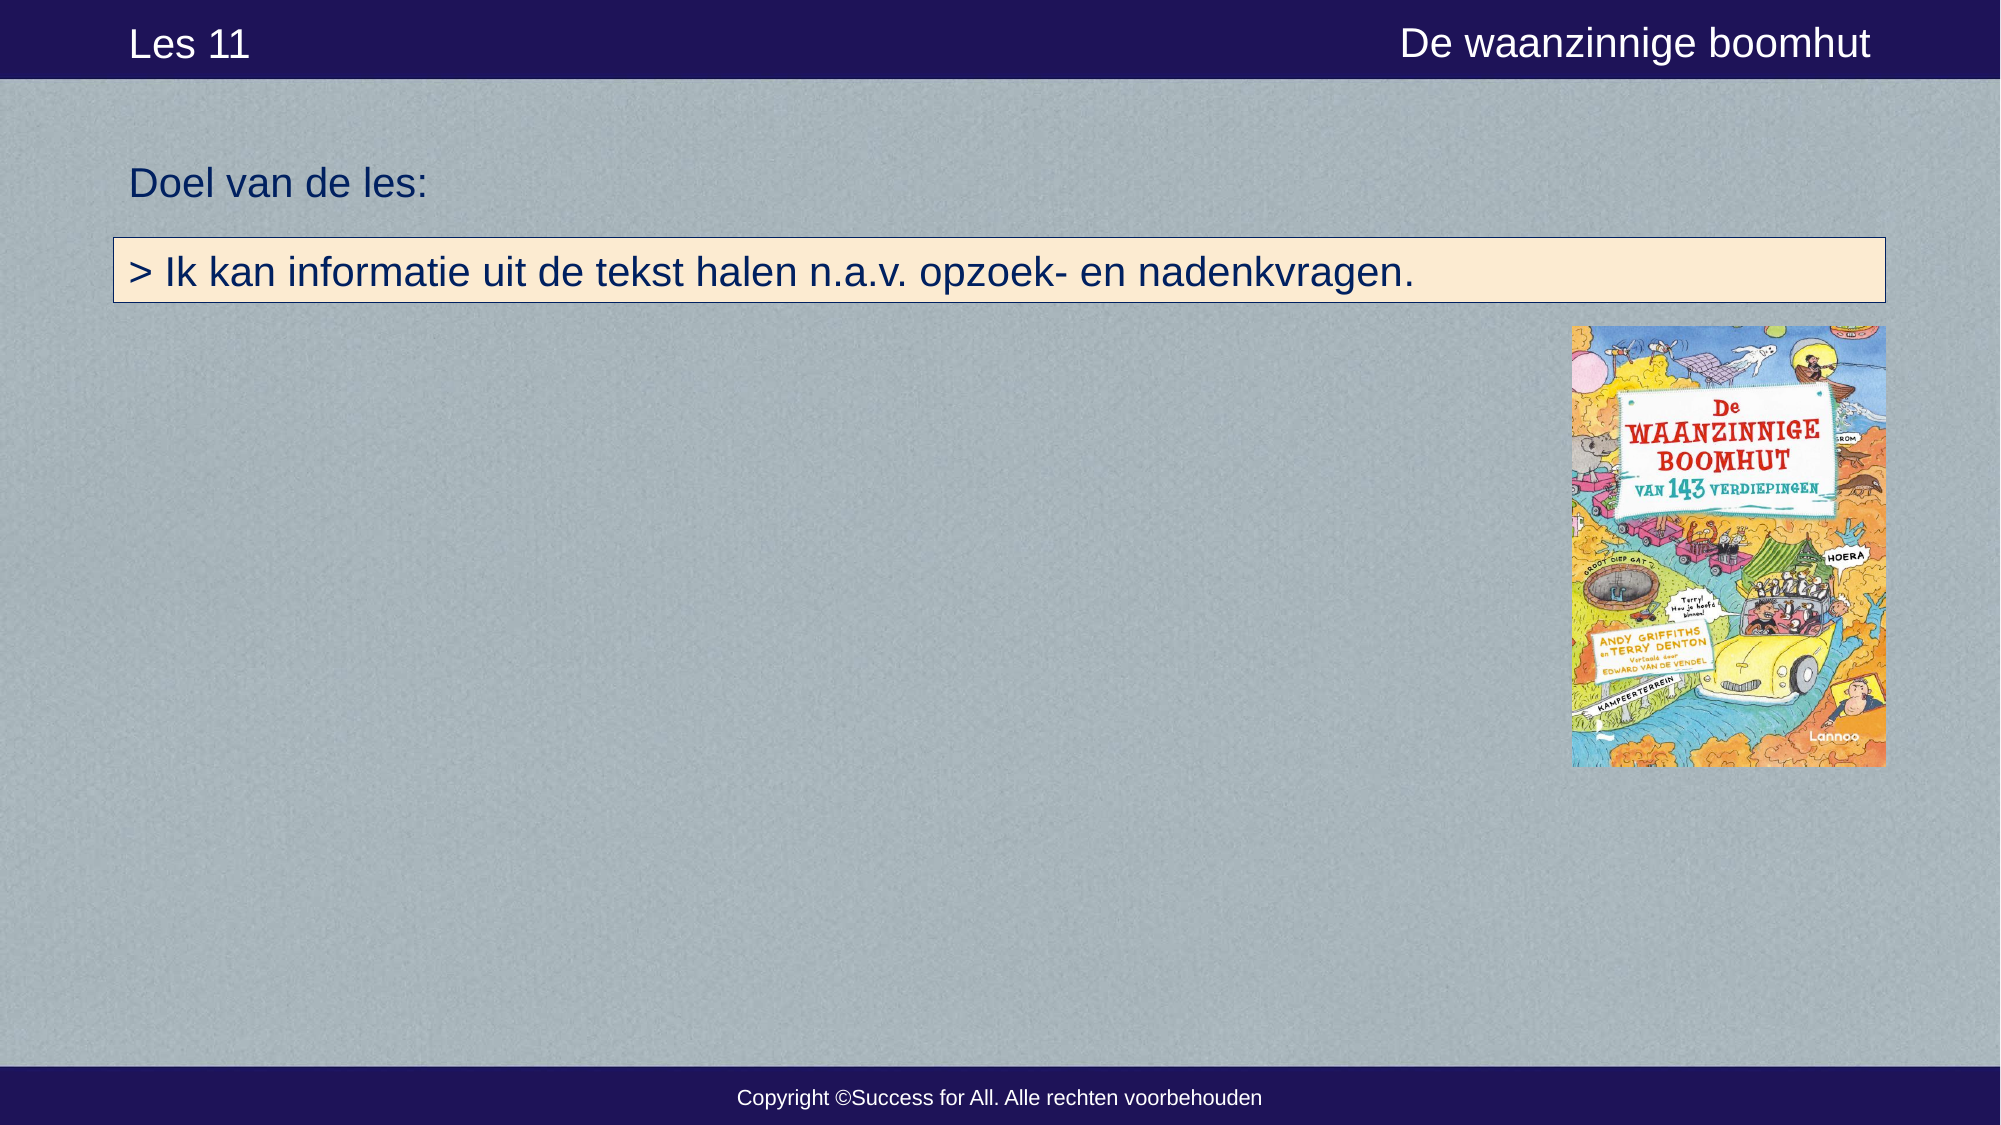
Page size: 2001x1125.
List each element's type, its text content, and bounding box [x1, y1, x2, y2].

text_box Les 11 [114, 9, 354, 75]
text_box Copyright ©Success for All. Alle rechten voorbehouden [0, 1076, 2000, 1125]
text_box > Ik kan informatie uit de tekst halen n.a.v. opzoek- en nadenkvragen. [113, 237, 1886, 303]
picture [0, 0, 2001, 1125]
text_box Doel van de les: [113, 148, 1635, 214]
text_box De waanzinnige boomhut [999, 8, 1886, 73]
